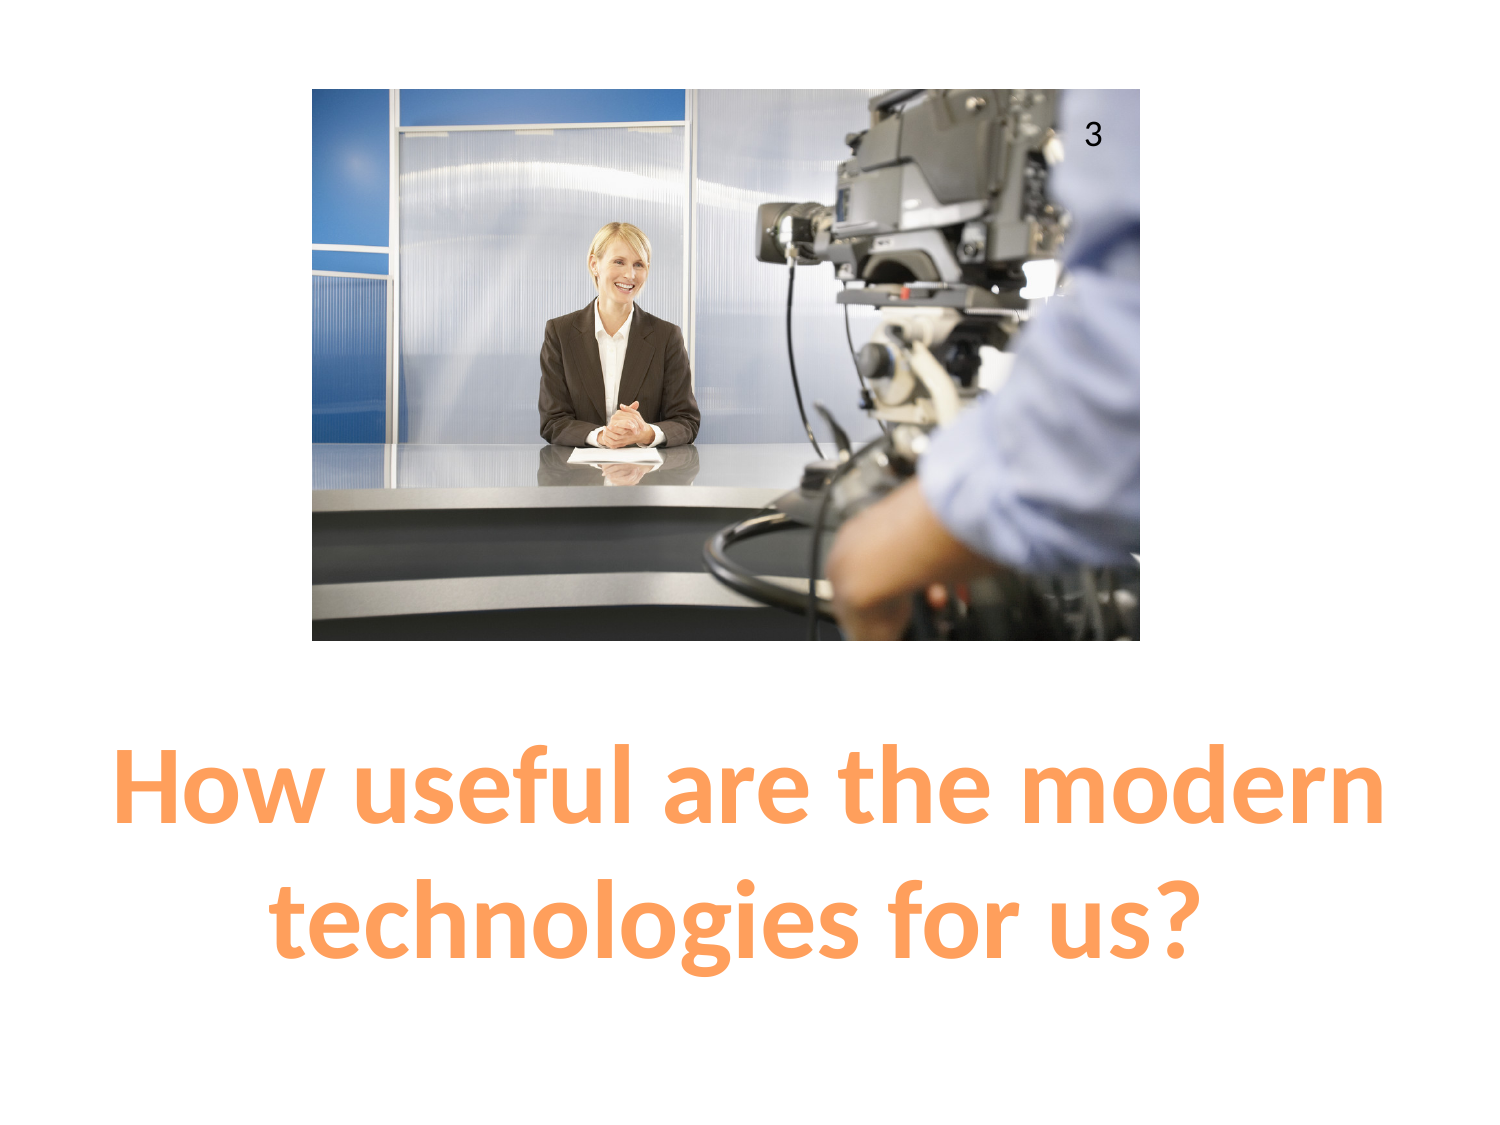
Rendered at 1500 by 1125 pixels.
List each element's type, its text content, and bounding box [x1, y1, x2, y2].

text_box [312, 89, 1140, 642]
text_box How useful are the modern technologies for us? [64, 704, 1436, 989]
